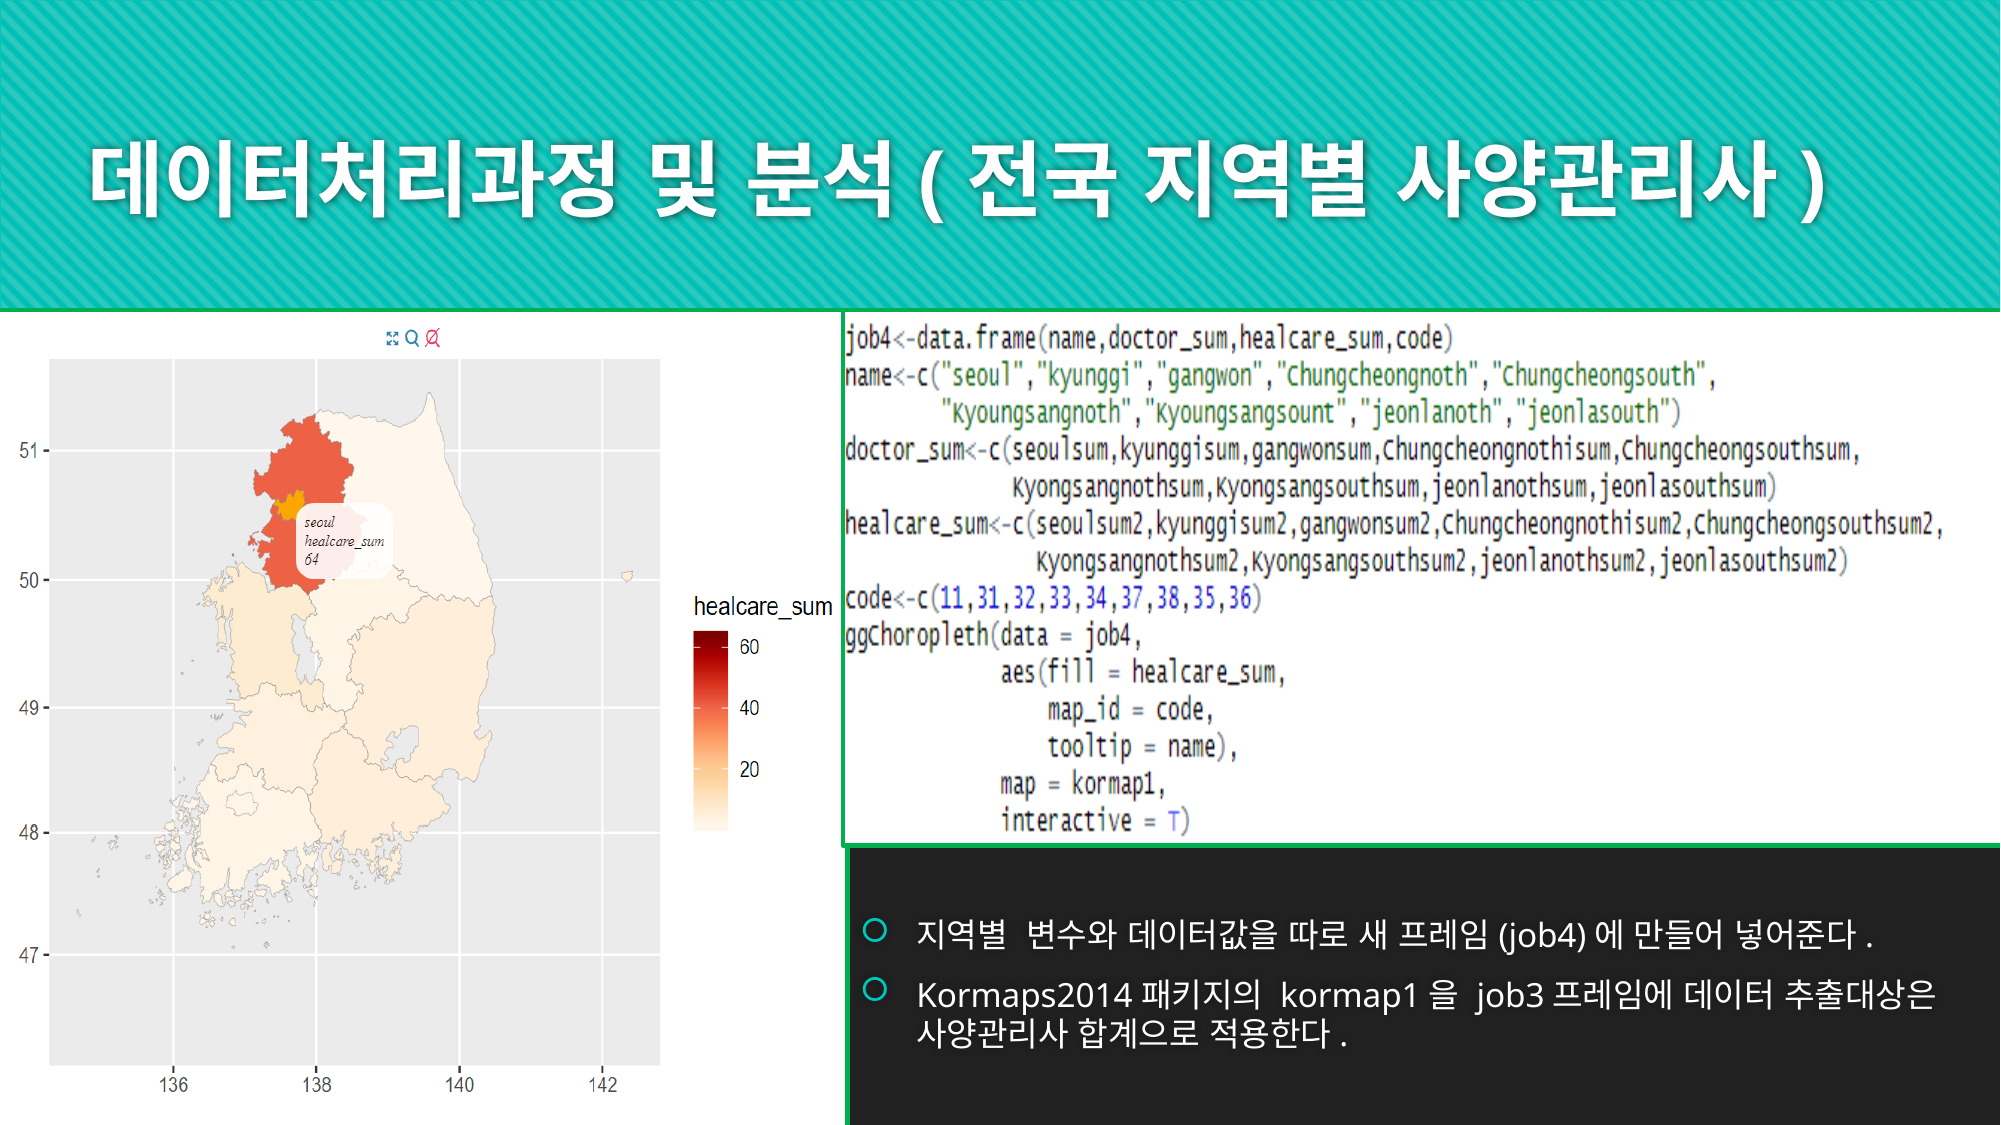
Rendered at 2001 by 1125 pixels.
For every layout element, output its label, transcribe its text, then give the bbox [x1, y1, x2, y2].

title 데이터처리과정 및 분석(전국 지역별 사양관리사) [72, 75, 1924, 235]
text_box 지역별 변수와 데이터값을 따로 새 프레임(job4)에 만들어 넣어준다. Kormaps2014패키지의 kormap1을 job3프레임에 데이터 추출대상은 사양관리사 합계으로 적용한다. [846, 844, 2000, 1125]
picture [0, 311, 2000, 1125]
